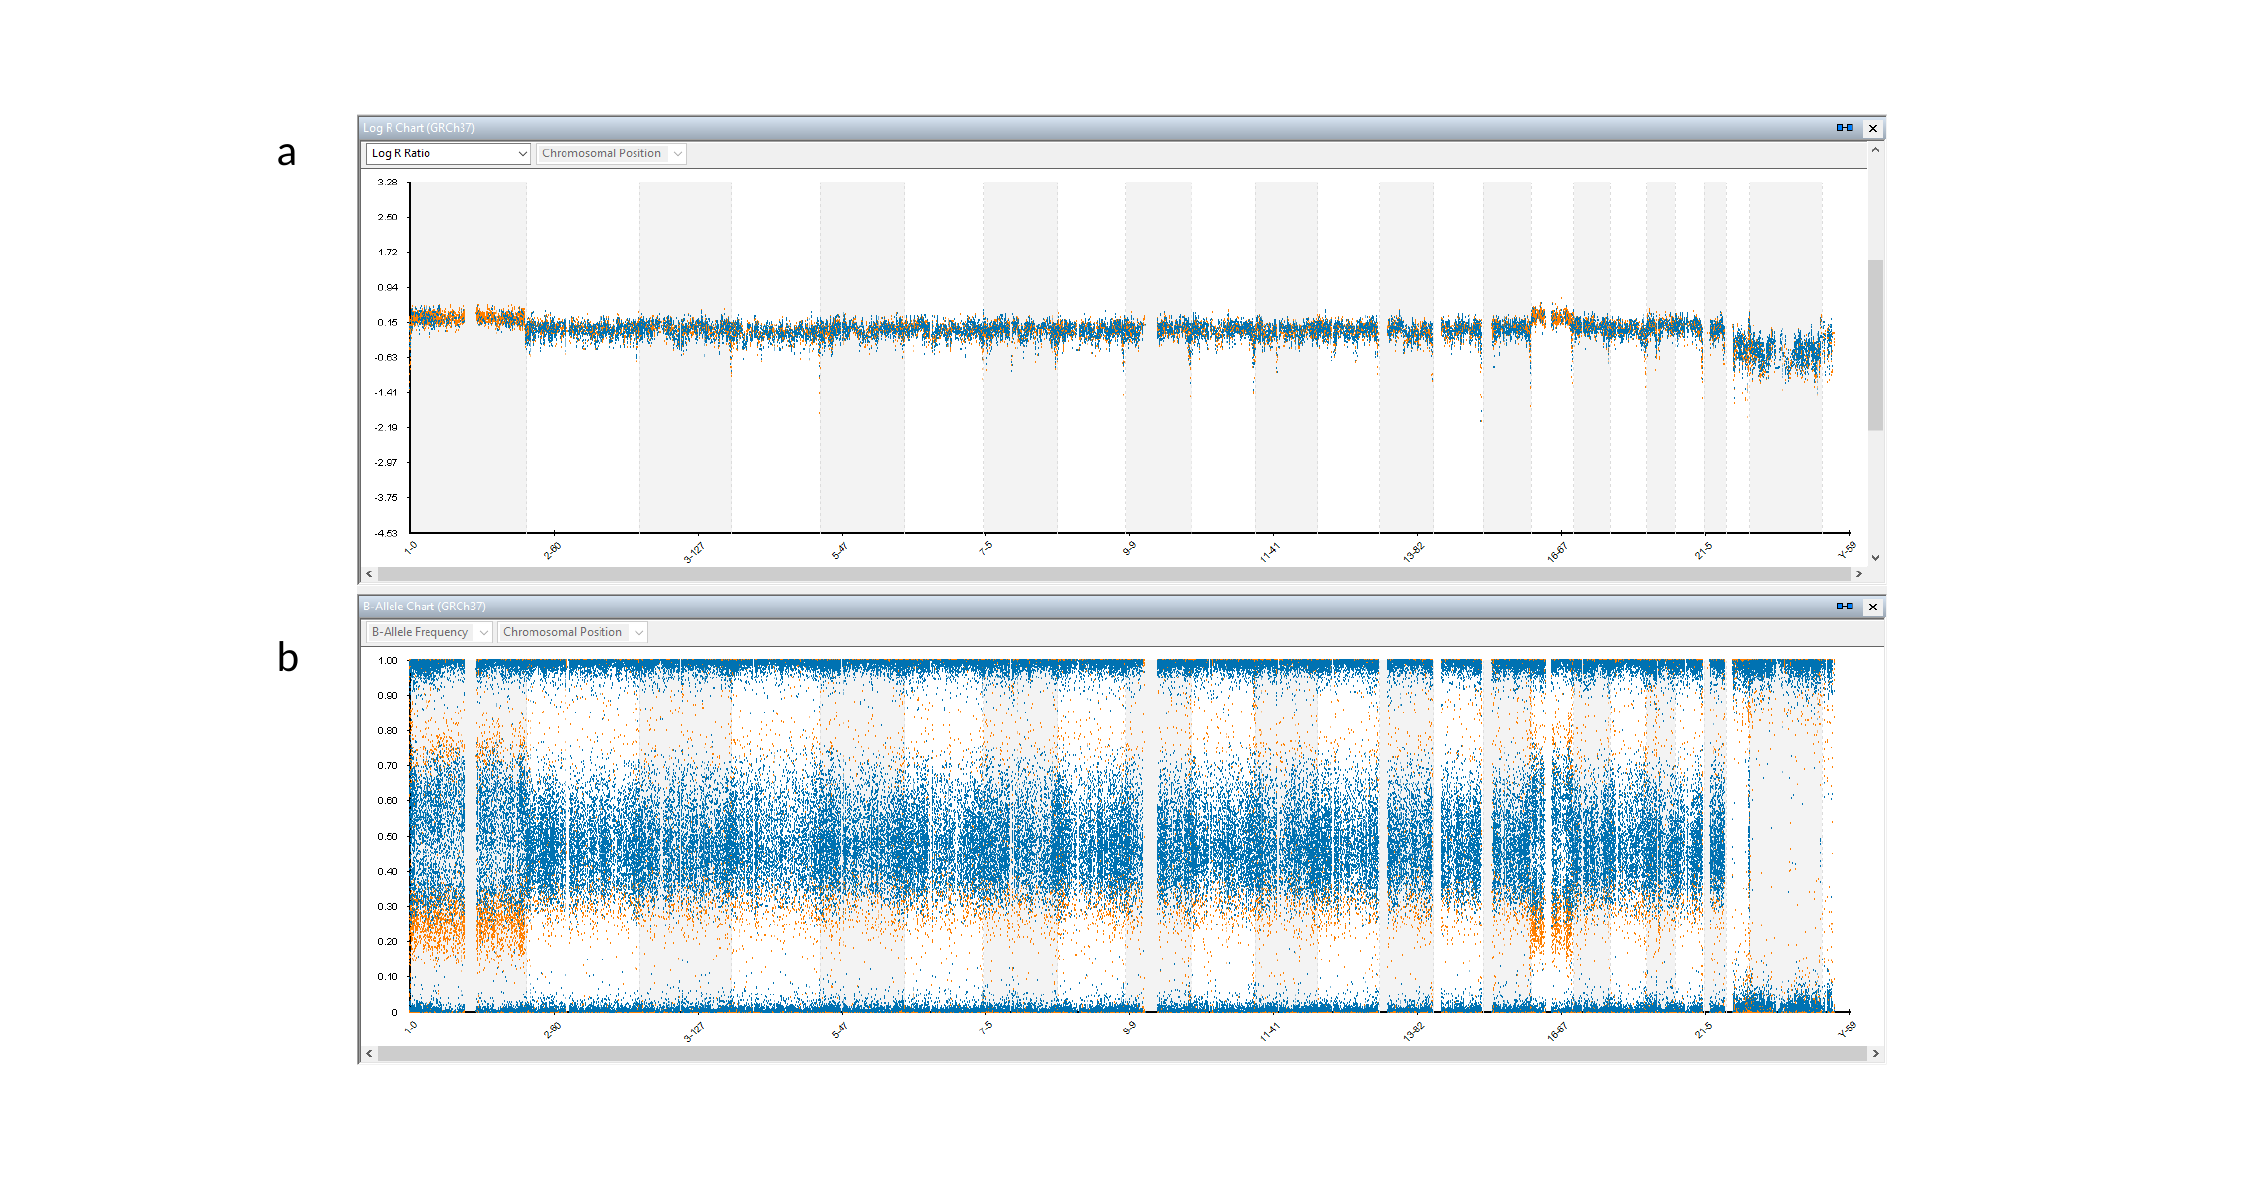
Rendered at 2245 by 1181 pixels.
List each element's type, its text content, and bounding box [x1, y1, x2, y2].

text_box b [261, 620, 315, 688]
text_box a [261, 114, 313, 182]
picture [357, 114, 1887, 1065]
